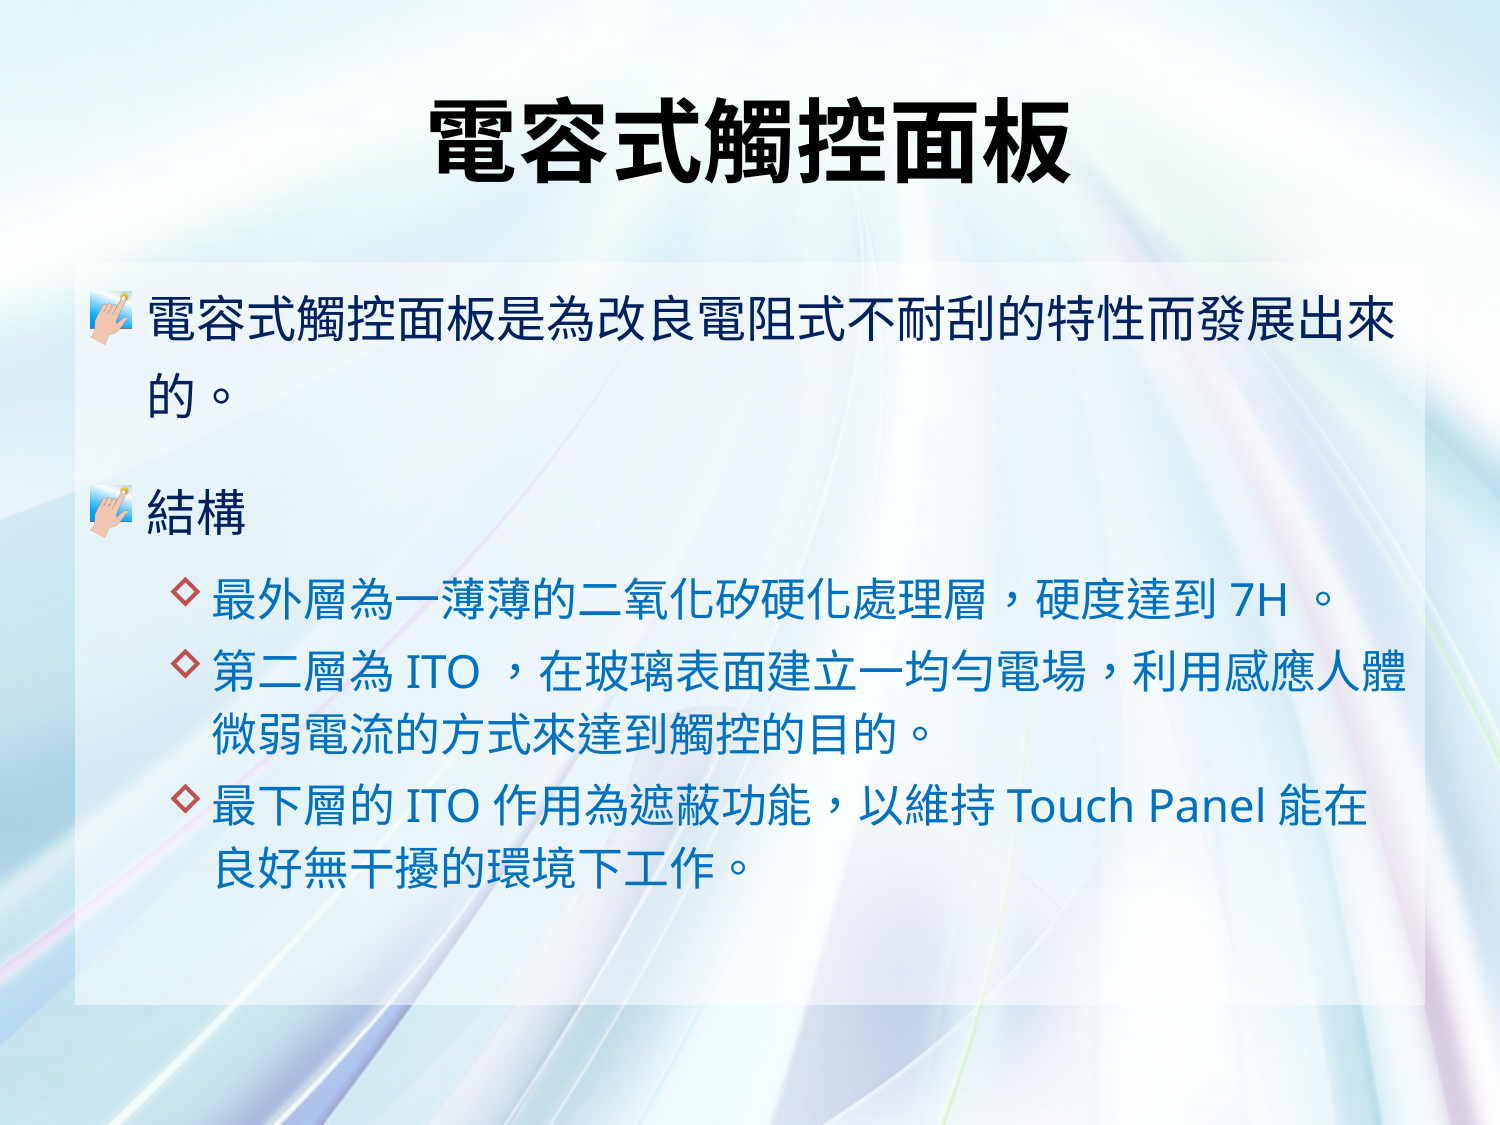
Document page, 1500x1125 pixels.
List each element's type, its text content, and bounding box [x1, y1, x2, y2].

title 電容式觸控面板 [75, 45, 1425, 233]
picture [0, 0, 1500, 1125]
list 電容式觸控面板是為改良電阻式不耐刮的特性而發展出來的。 結構 最外層為一薄薄的二氧化矽硬化處理層，硬度達到7H。 第二層為ITO，在玻璃表面建立一均勻電場，利用感應人體微弱電流的方式來達到觸控的目的。 最下層的ITO作用為遮蔽功能，以維持Touch Panel能在良好無干擾的環境下工作。 [75, 262, 1425, 1005]
